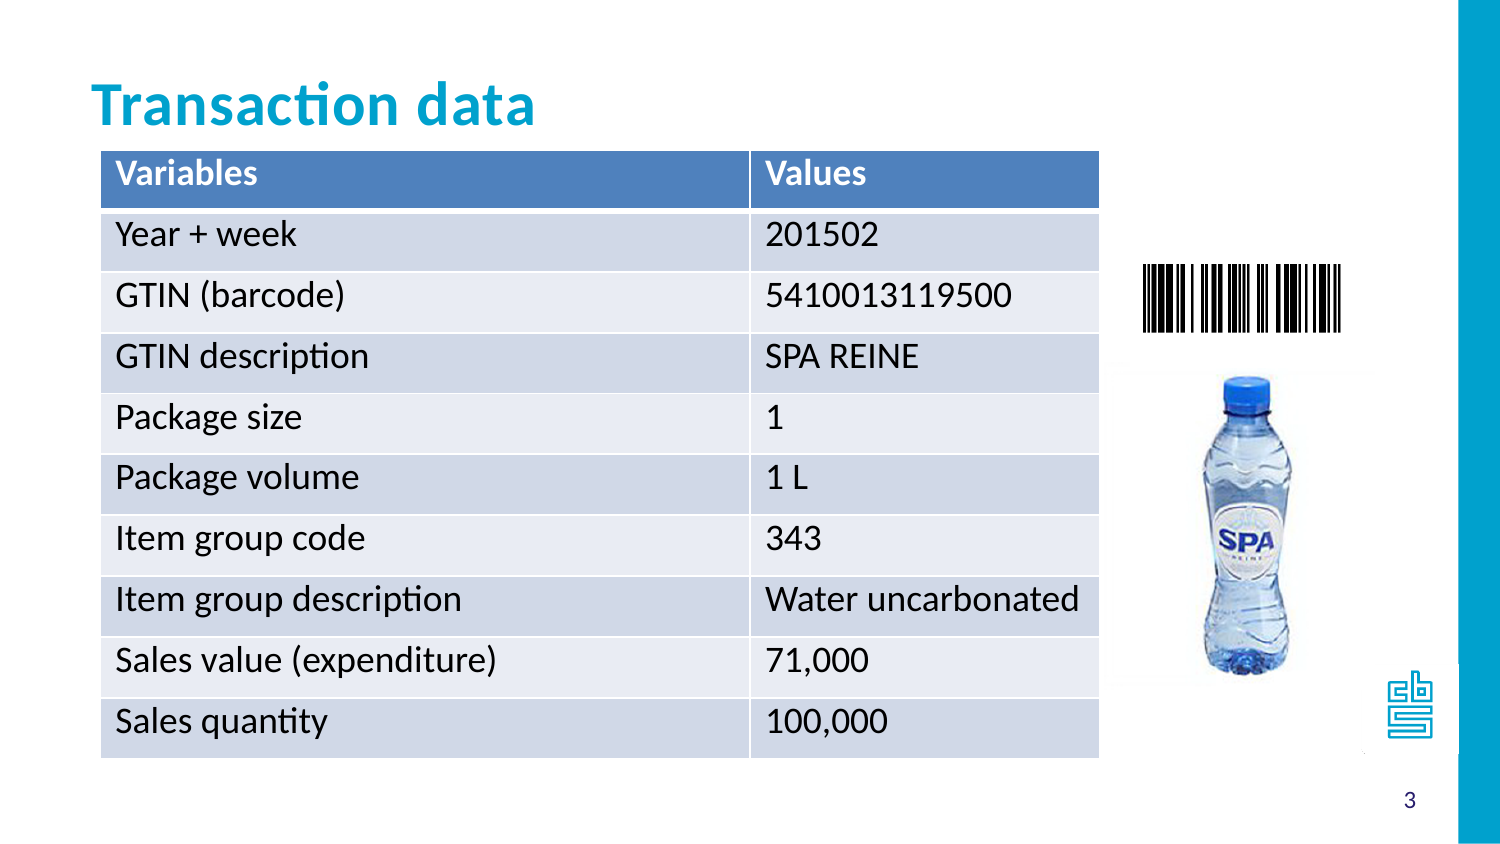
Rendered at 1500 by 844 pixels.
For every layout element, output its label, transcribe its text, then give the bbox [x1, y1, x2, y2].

table_cell SPA REINE [751, 334, 1099, 393]
table_cell Package size [101, 394, 749, 453]
table_cell Package volume [101, 455, 749, 514]
table_cell 201502 [751, 214, 1099, 271]
table_cell Sales quantity [101, 699, 749, 758]
table_cell Year + week [101, 214, 749, 271]
table_cell 100,000 [751, 699, 1099, 758]
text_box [1115, 237, 1378, 369]
table_cell 1 [751, 394, 1099, 453]
slide_number 3 [1361, 772, 1459, 826]
table_cell Water uncarbonated [751, 577, 1099, 636]
table_cell Sales value (expenditure) [101, 638, 749, 697]
table_cell 1 L [751, 455, 1099, 514]
table_cell Item group code [101, 516, 749, 575]
list Transaction data [76, 55, 1329, 139]
table_header Values [751, 151, 1099, 208]
picture [1104, 362, 1458, 754]
table_cell GTIN (barcode) [101, 273, 749, 332]
table_cell 5410013119500 [751, 273, 1099, 332]
table_cell GTIN description [101, 334, 749, 393]
table_cell Item group description [101, 577, 749, 636]
table_cell 343 [751, 516, 1099, 575]
table_cell 71,000 [751, 638, 1099, 697]
table_header Variables [101, 151, 749, 208]
